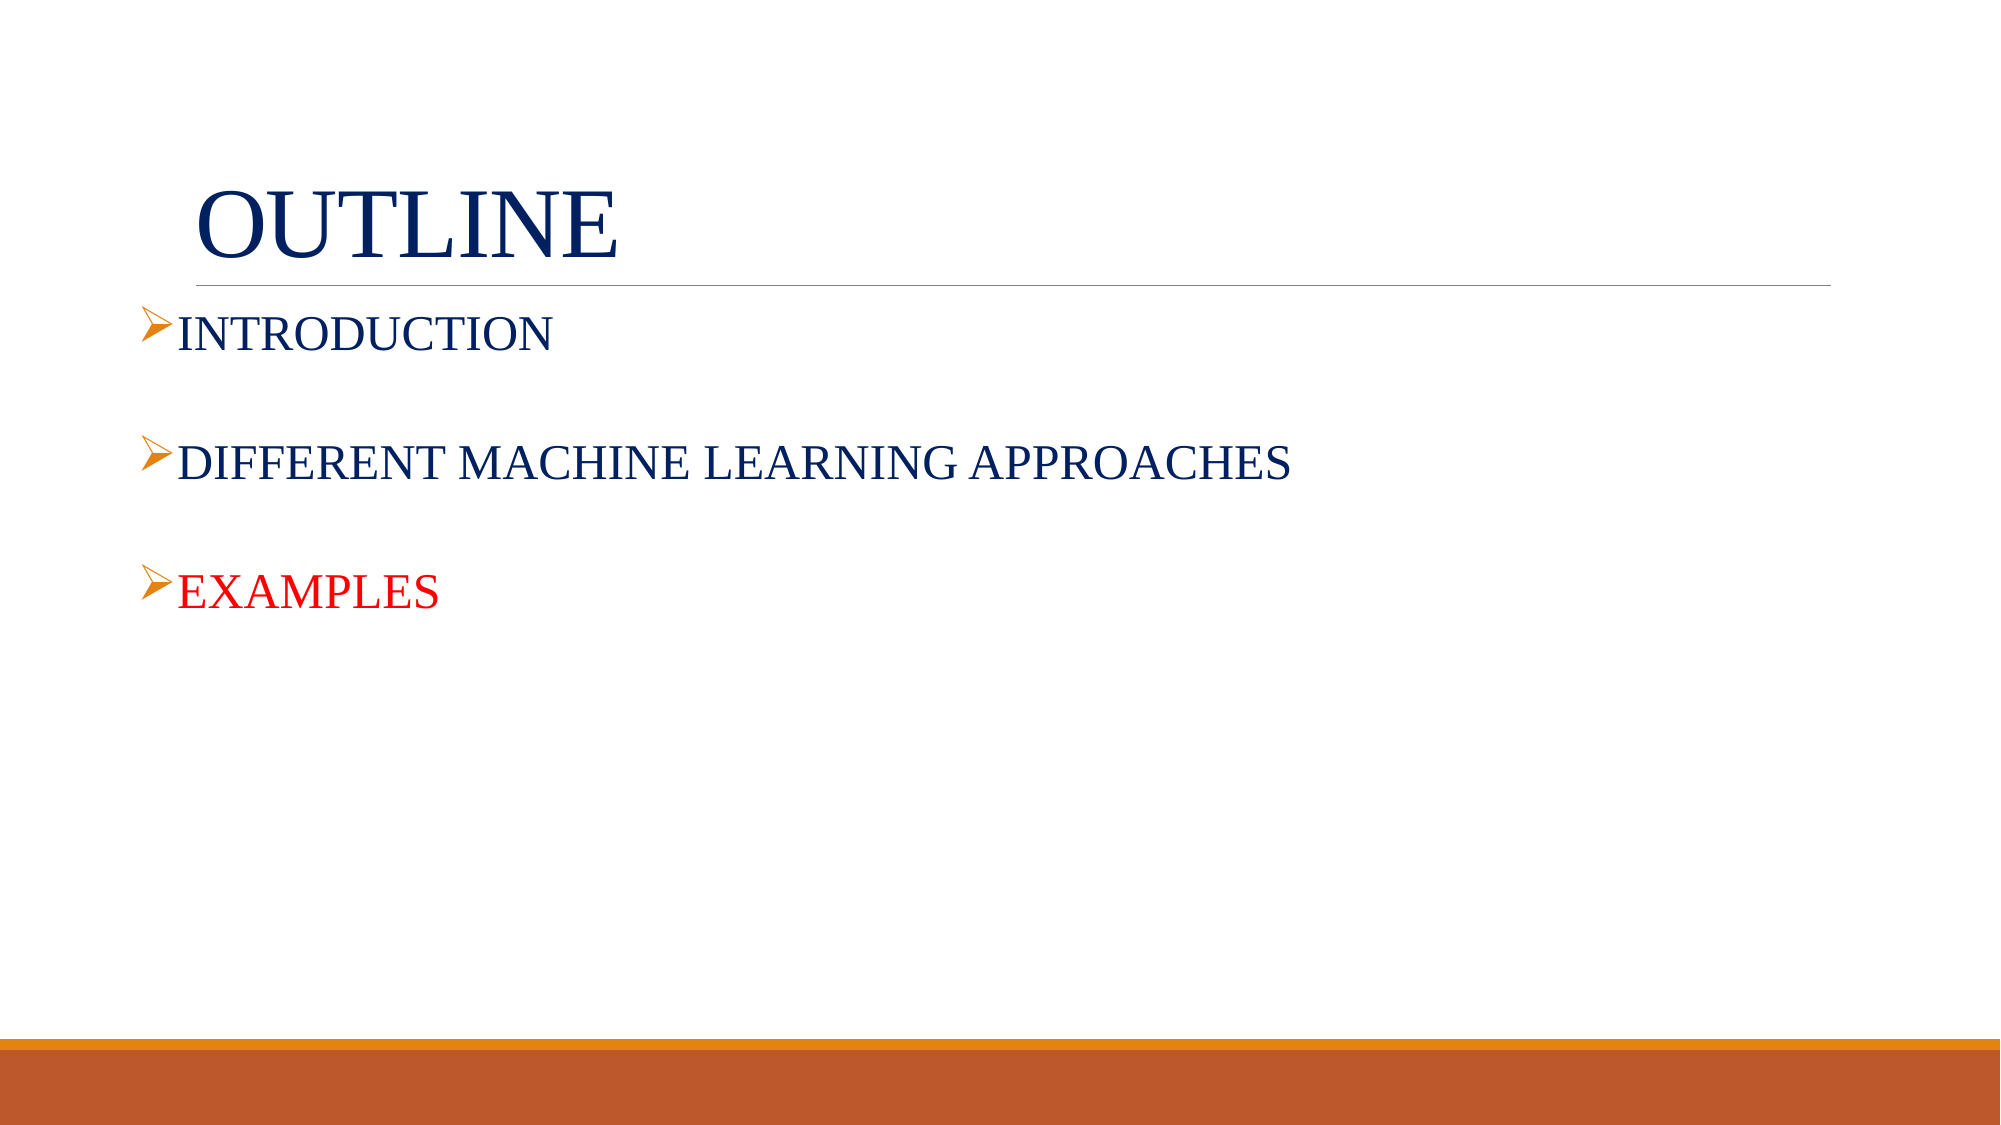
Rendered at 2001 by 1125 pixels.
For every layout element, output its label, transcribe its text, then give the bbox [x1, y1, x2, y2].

title OUTLINE [180, 47, 1830, 285]
list INTRODUCTION DIFFERENT MACHINE LEARNING APPROACHES EXAMPLES [137, 299, 1863, 1046]
